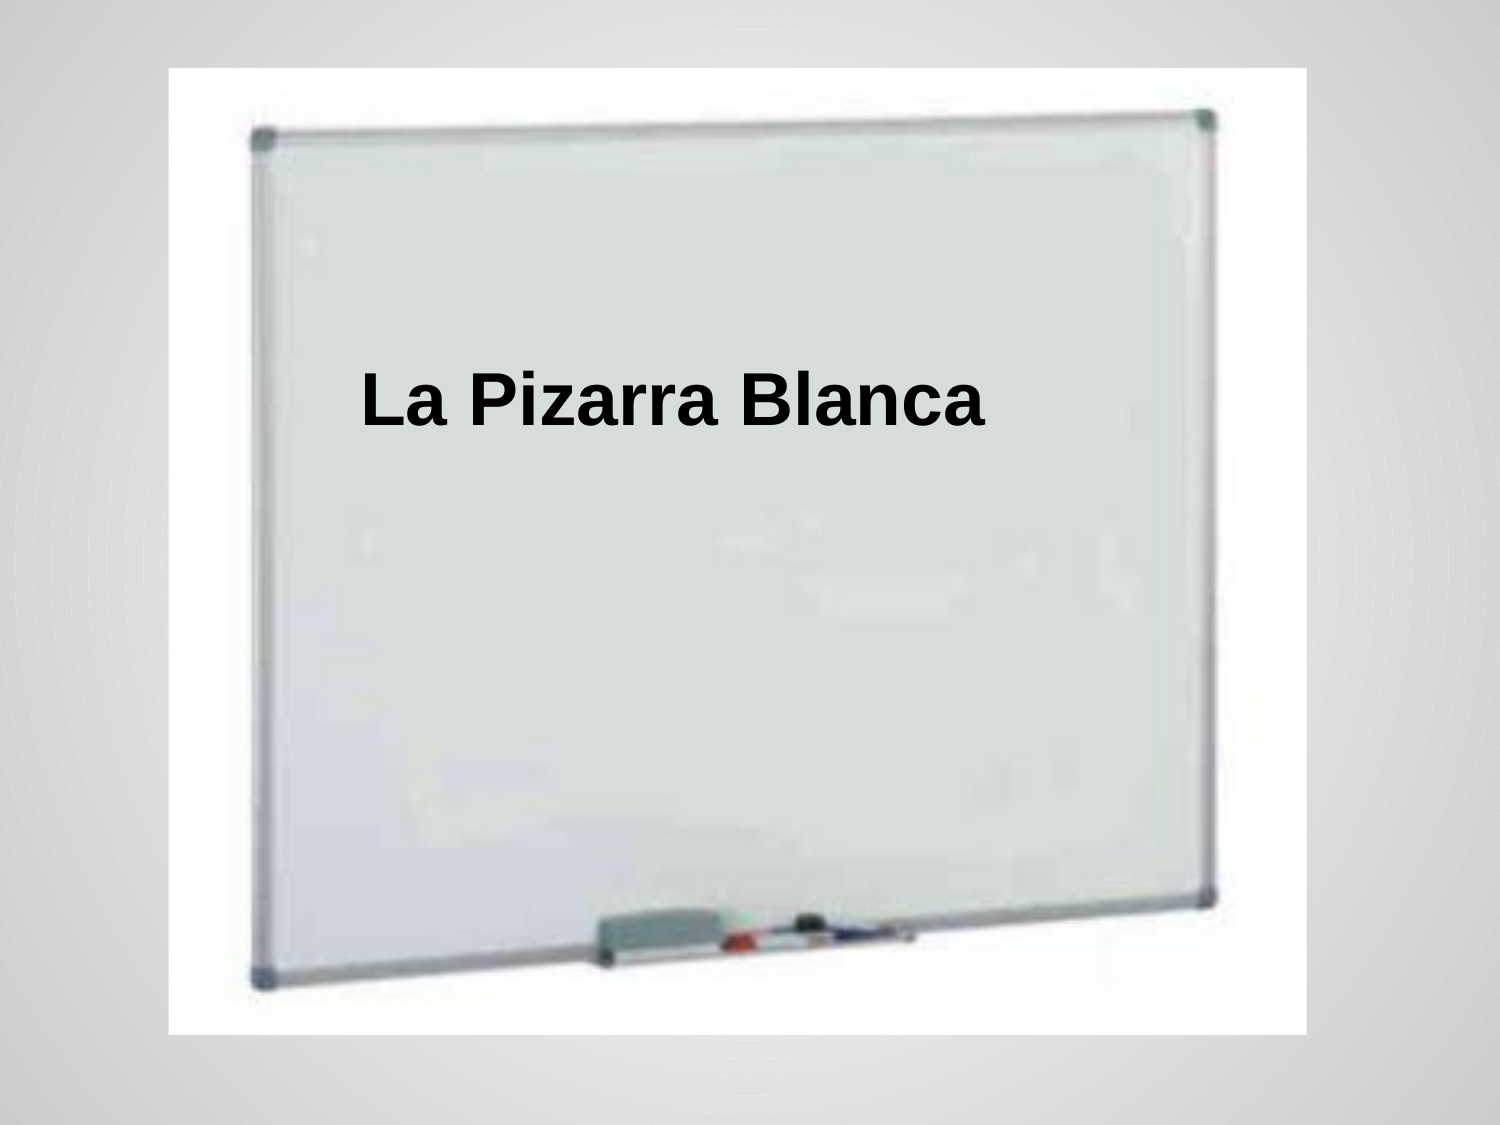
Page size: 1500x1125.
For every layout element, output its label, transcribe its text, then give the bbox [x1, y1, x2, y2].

text_box La Pizarra Blanca [343, 298, 1198, 500]
text_box [168, 68, 1307, 1035]
